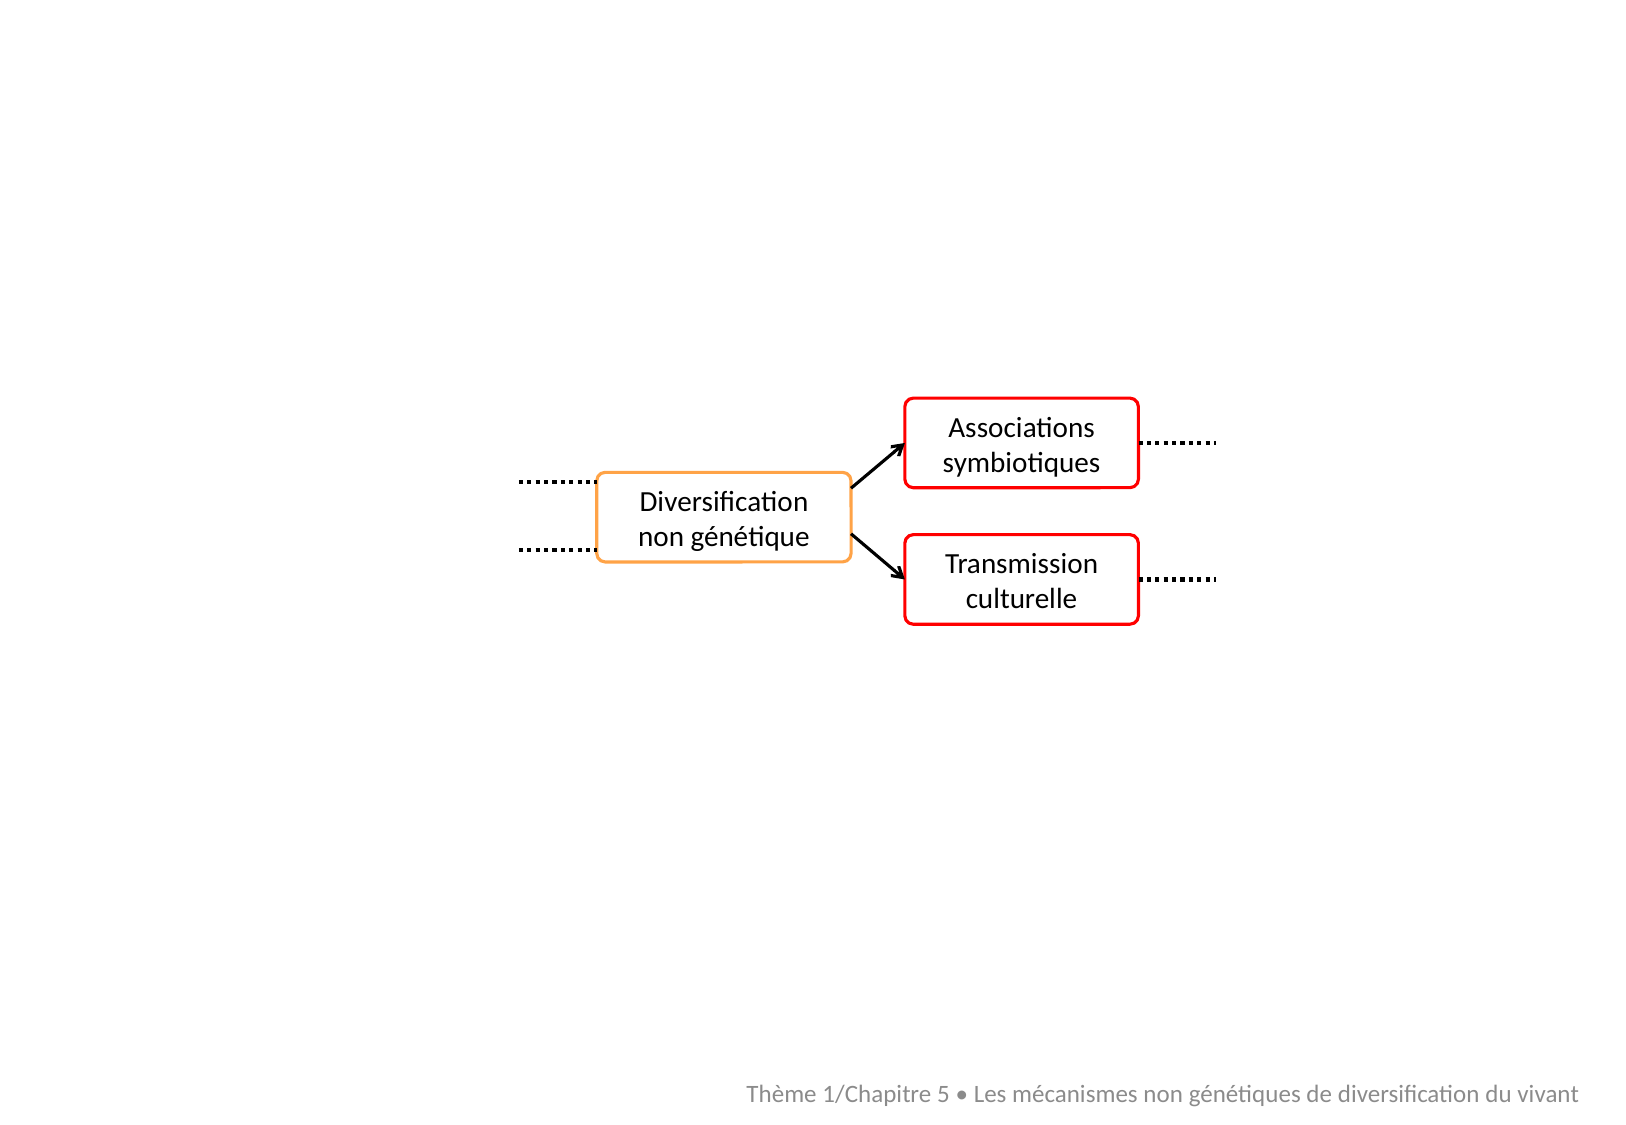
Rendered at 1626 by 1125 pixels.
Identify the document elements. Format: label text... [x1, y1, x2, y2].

footer Thème 1/Chapitre 5 • Les mécanismes non génétiques de diversification du vivant [0, 1071, 1625, 1125]
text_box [851, 533, 905, 580]
text_box Diversification non génétique [596, 472, 852, 562]
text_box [851, 442, 905, 489]
text_box Associations symbiotiques [904, 398, 1139, 488]
text_box Transmission culturelle [904, 534, 1139, 625]
